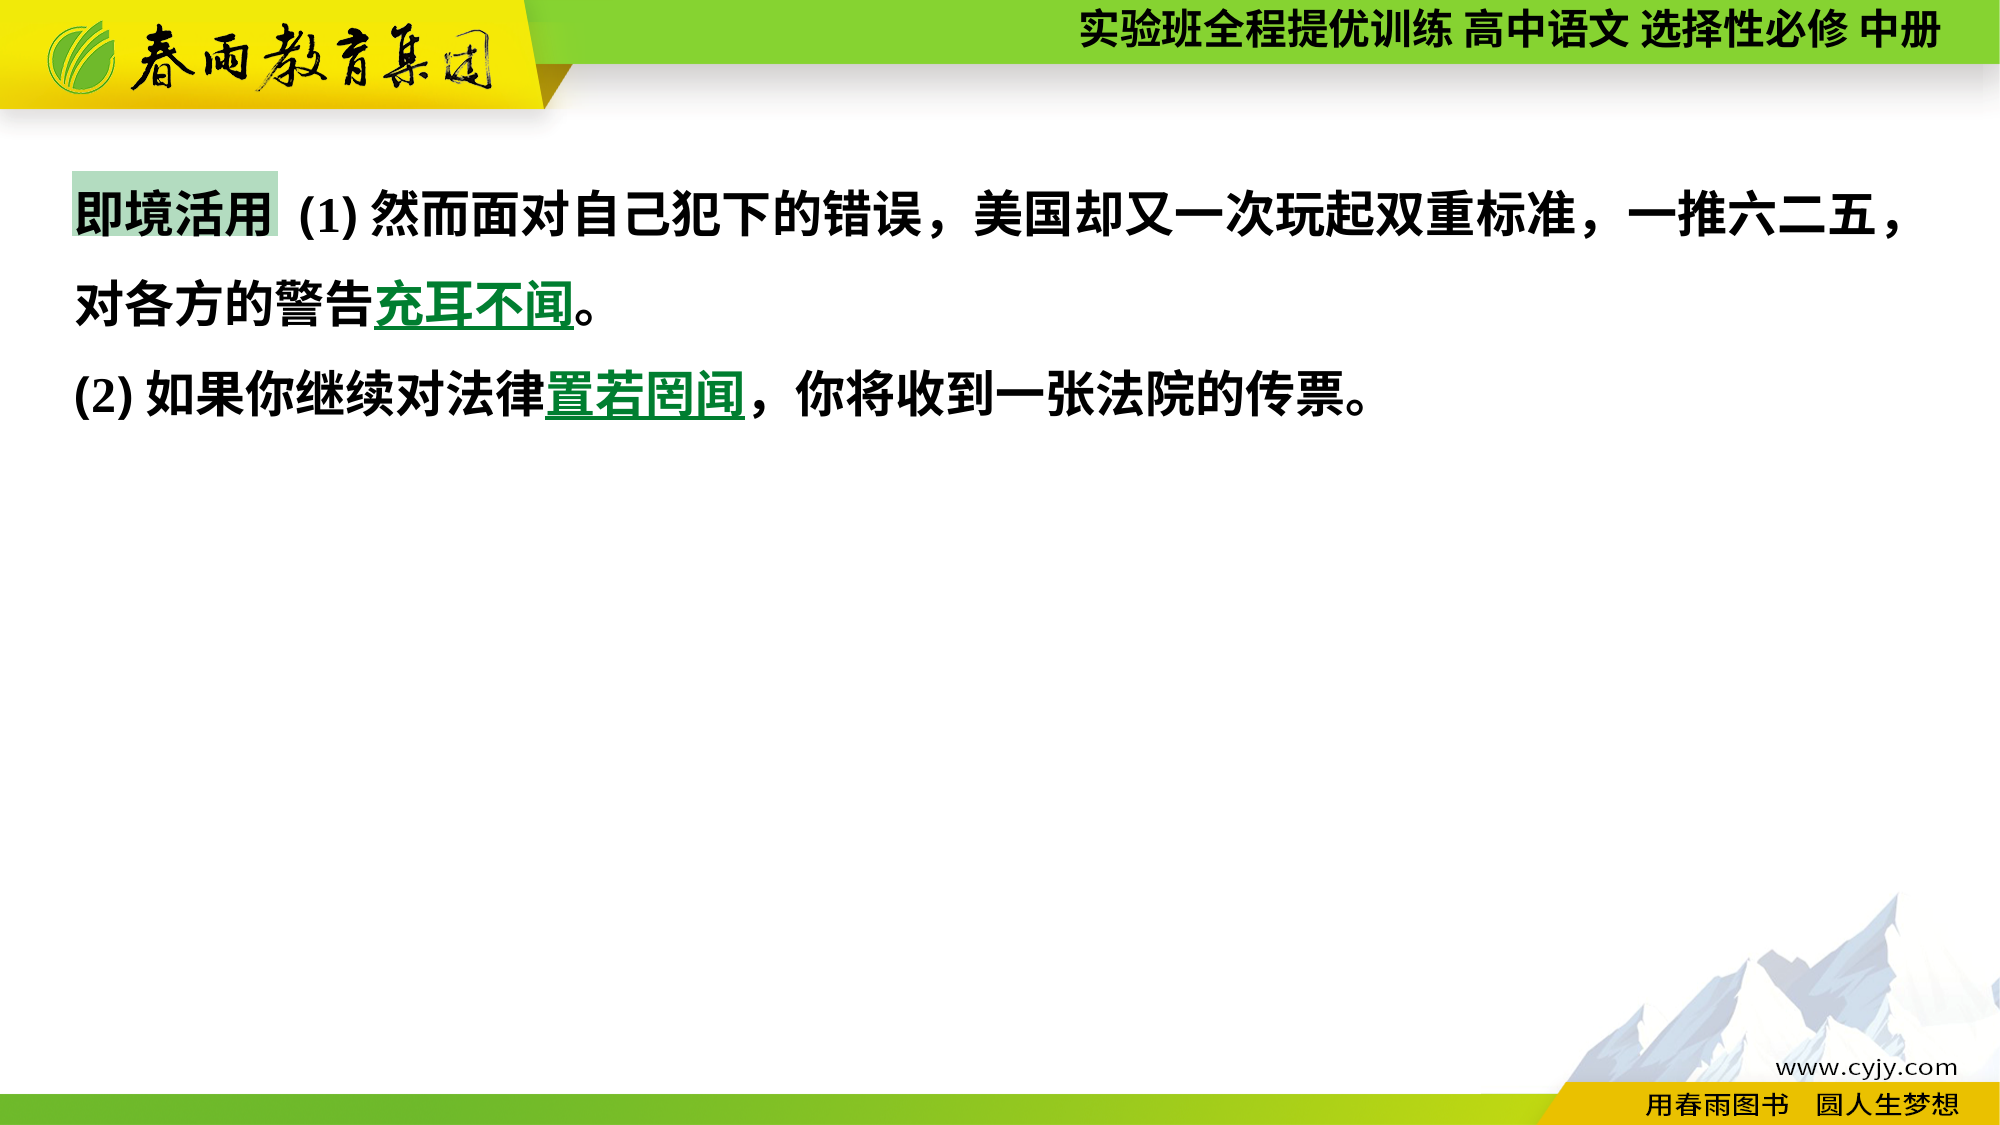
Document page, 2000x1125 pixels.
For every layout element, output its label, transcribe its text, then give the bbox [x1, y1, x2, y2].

list 即境活用 (1)然而面对自己犯下的错误，美国却又一次玩起双重标准，一推六二五，对各方的警告充耳不闻。 (2)如果你继续对法律置若罔闻，你将收到一张法院的传票。 [59, 144, 1944, 433]
picture [0, 0, 2000, 1125]
